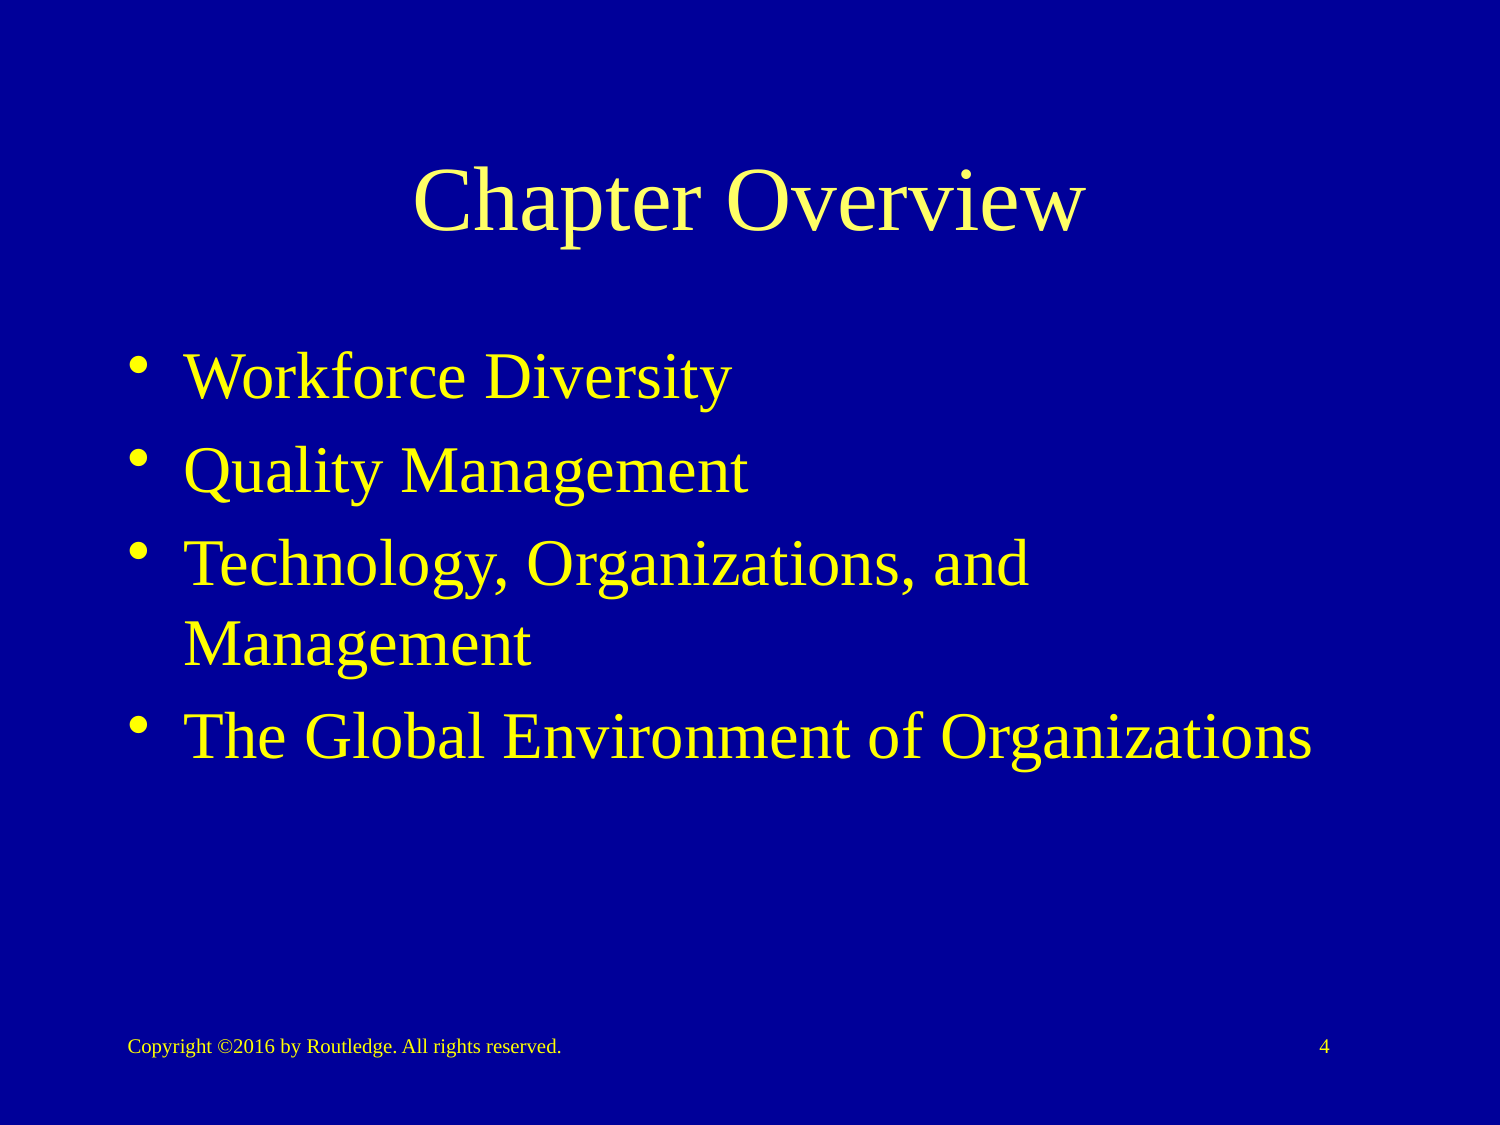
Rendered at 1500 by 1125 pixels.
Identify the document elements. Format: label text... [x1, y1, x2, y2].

slide_number 4 [1303, 1024, 1388, 1101]
list Workforce Diversity Quality Management Technology, Organizations, and Management The Global Environment of Organizations [112, 324, 1388, 1000]
footer Copyright ©2016 by Routledge. All rights reserved. [111, 1024, 1267, 1101]
title Chapter Overview [112, 99, 1388, 288]
